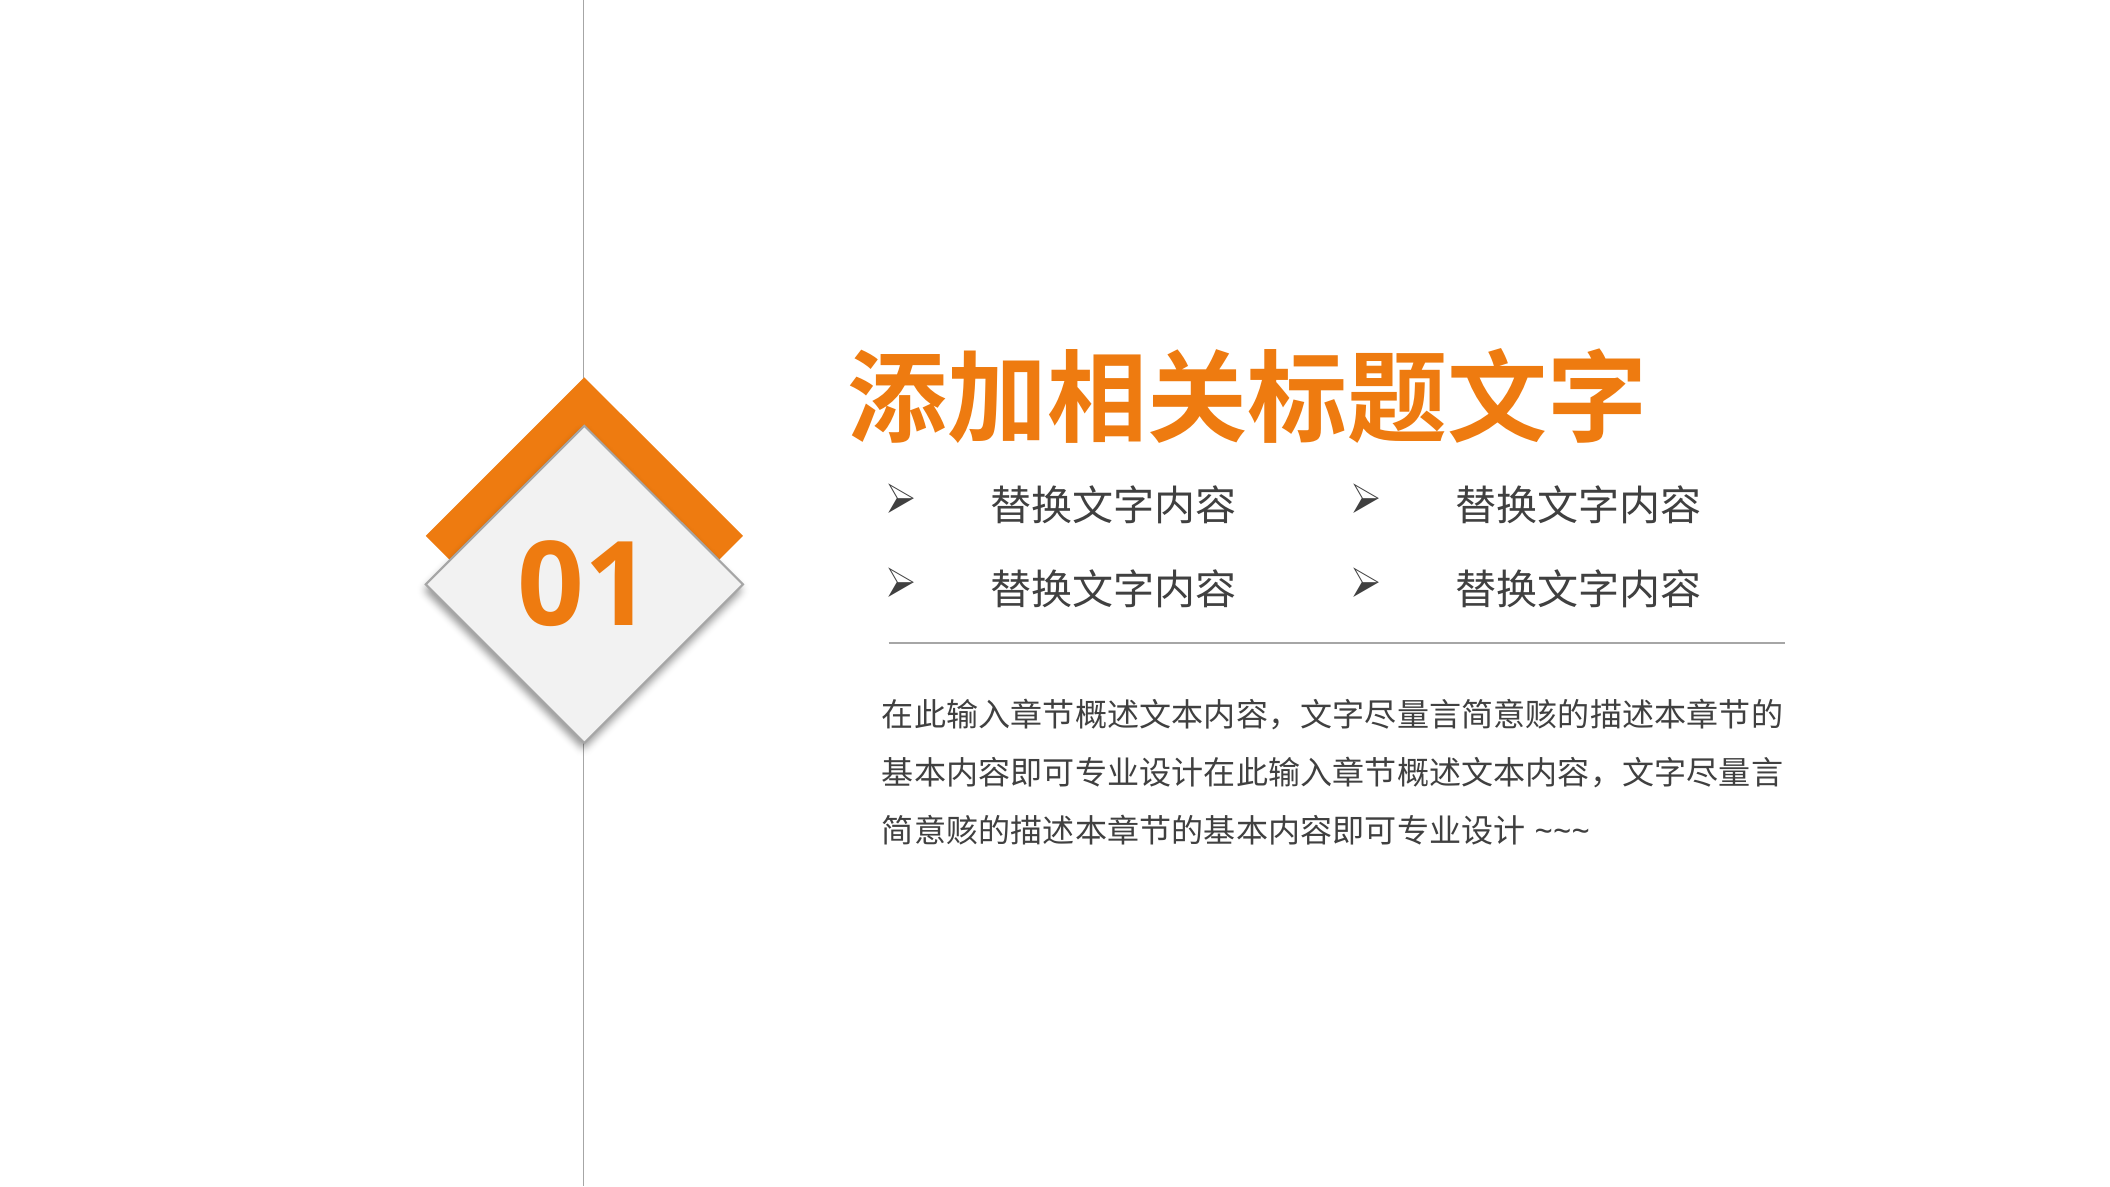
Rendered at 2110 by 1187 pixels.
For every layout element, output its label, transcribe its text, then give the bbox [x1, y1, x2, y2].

text_box [584, 507, 745, 745]
text_box 01 [502, 501, 582, 657]
text_box 01 [584, 501, 667, 657]
text_box 在此输入章节概述文本内容，文字尽量言简意赅的描述本章节的基本内容即可专业设计在此输入章节概述文本内容，文字尽量言简意赅的描述本章节的基本内容即可专业设计~~~ [867, 667, 1802, 857]
text_box [584, 375, 745, 560]
text_box 替换文字内容 [870, 471, 1252, 536]
text_box [584, 424, 661, 501]
text_box [424, 378, 582, 559]
text_box [424, 506, 582, 743]
text_box 替换文字内容 [869, 556, 1252, 620]
text_box 替换文字内容 [1334, 556, 1717, 620]
text_box 添加相关标题文字 [832, 327, 1663, 463]
text_box 替换文字内容 [1334, 471, 1717, 536]
text_box [507, 426, 582, 501]
